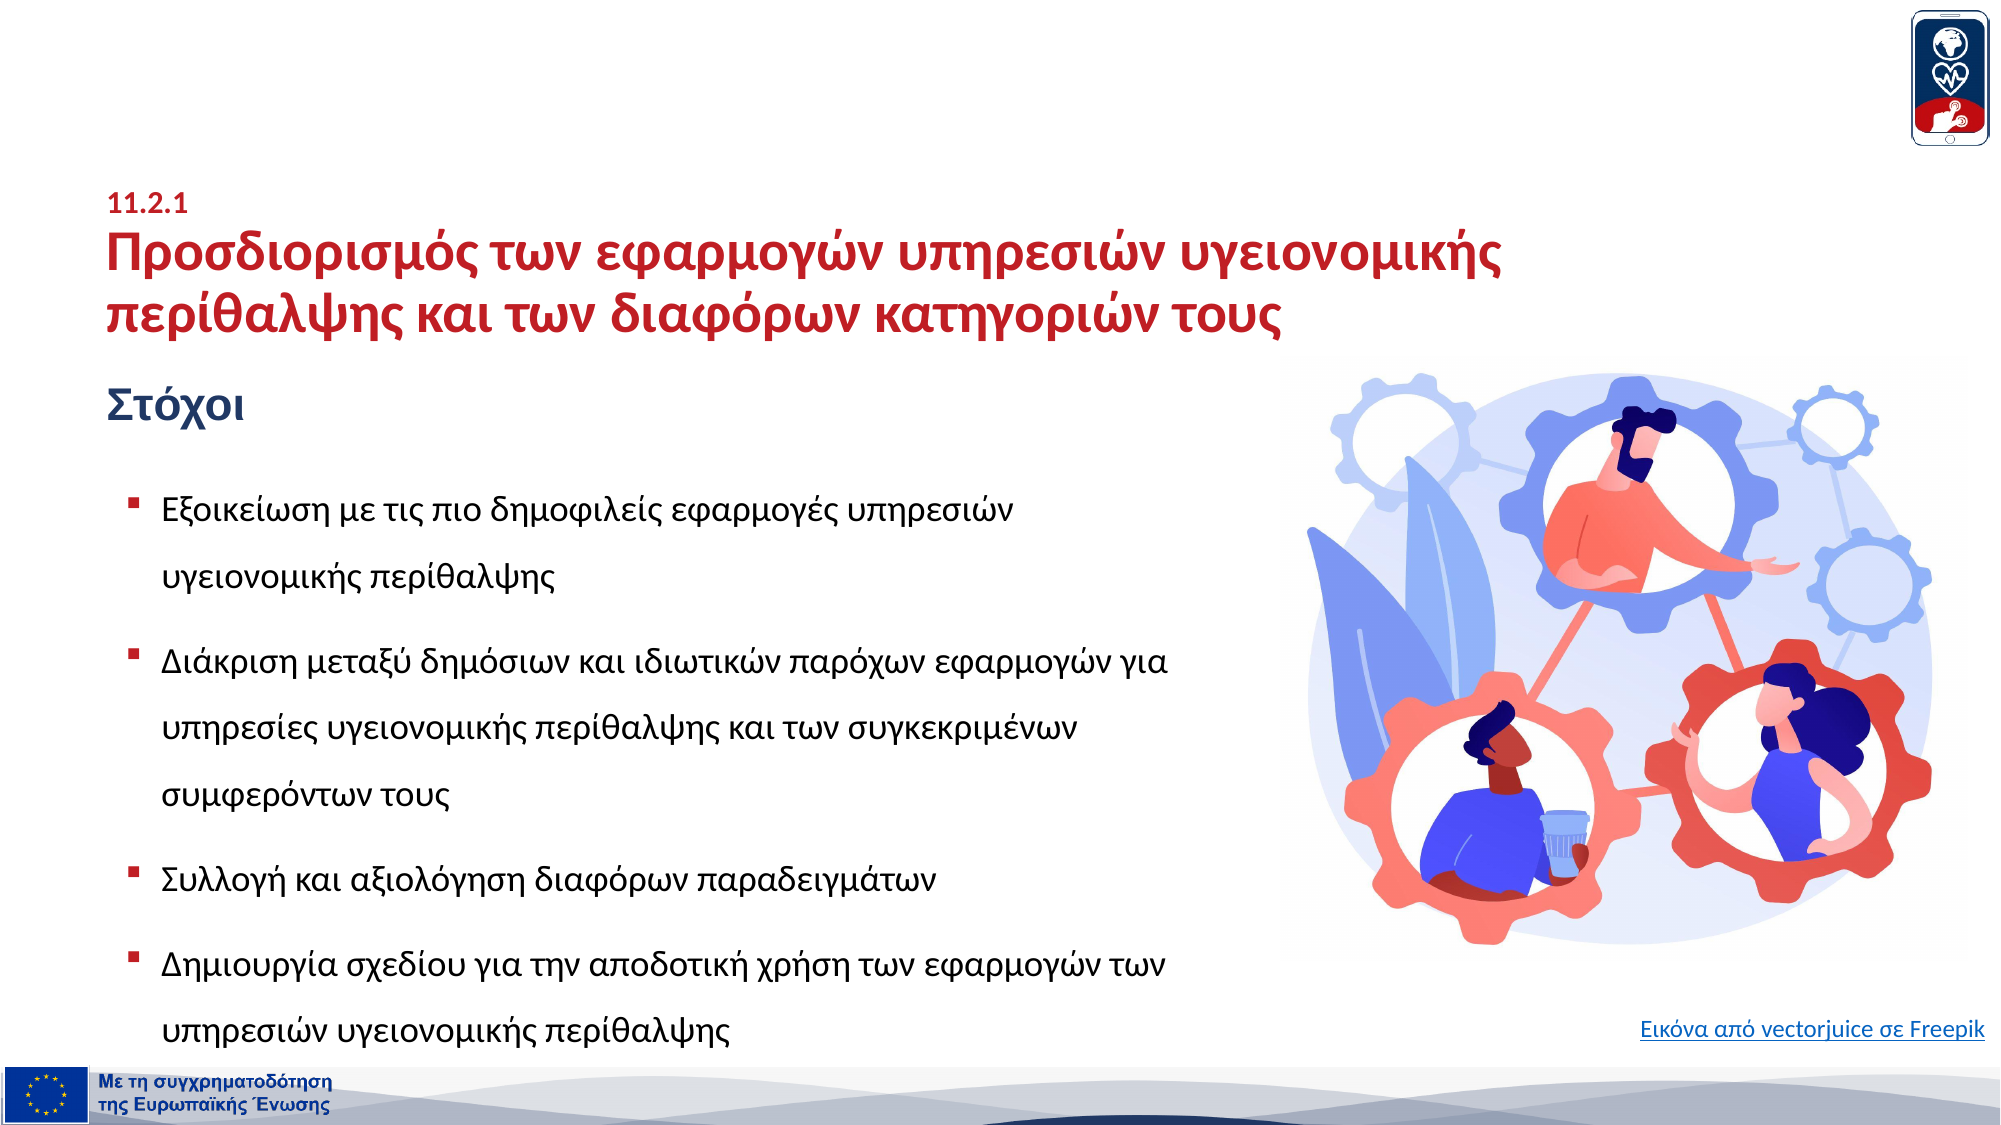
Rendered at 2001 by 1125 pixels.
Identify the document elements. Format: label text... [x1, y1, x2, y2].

list Στόχοι [91, 354, 938, 437]
title 11.2.1 Προσδιορισμός των εφαρμογών υπηρεσιών υγειονομικής περίθαλψης και των διαφόρων κατηγοριών τους [91, 177, 1817, 355]
picture [1280, 356, 1968, 961]
picture [0, 1062, 2001, 1125]
text_box Εικόνα από vectorjuice σε Freepik [561, 1005, 2000, 1051]
list Εξοικείωση με τις πιο δημοφιλείς εφαρμογές υπηρεσιών υγειονομικής περίθαλψης Διάκριση μεταξύ δημόσιων και ιδιωτικών παρόχων εφαρμογών για υπηρεσίες υγειονομικής περίθαλψης και των συγκεκριμένων συμφερόντων τους Συλλογή και αξιολόγηση διαφόρων παραδειγμάτων Δημιουργία σχεδίου για την αποδοτική χρήση των εφαρμογών των υπηρεσιών υγειονομικής περίθαλψης [110, 455, 1212, 1060]
picture [1911, 10, 1990, 146]
